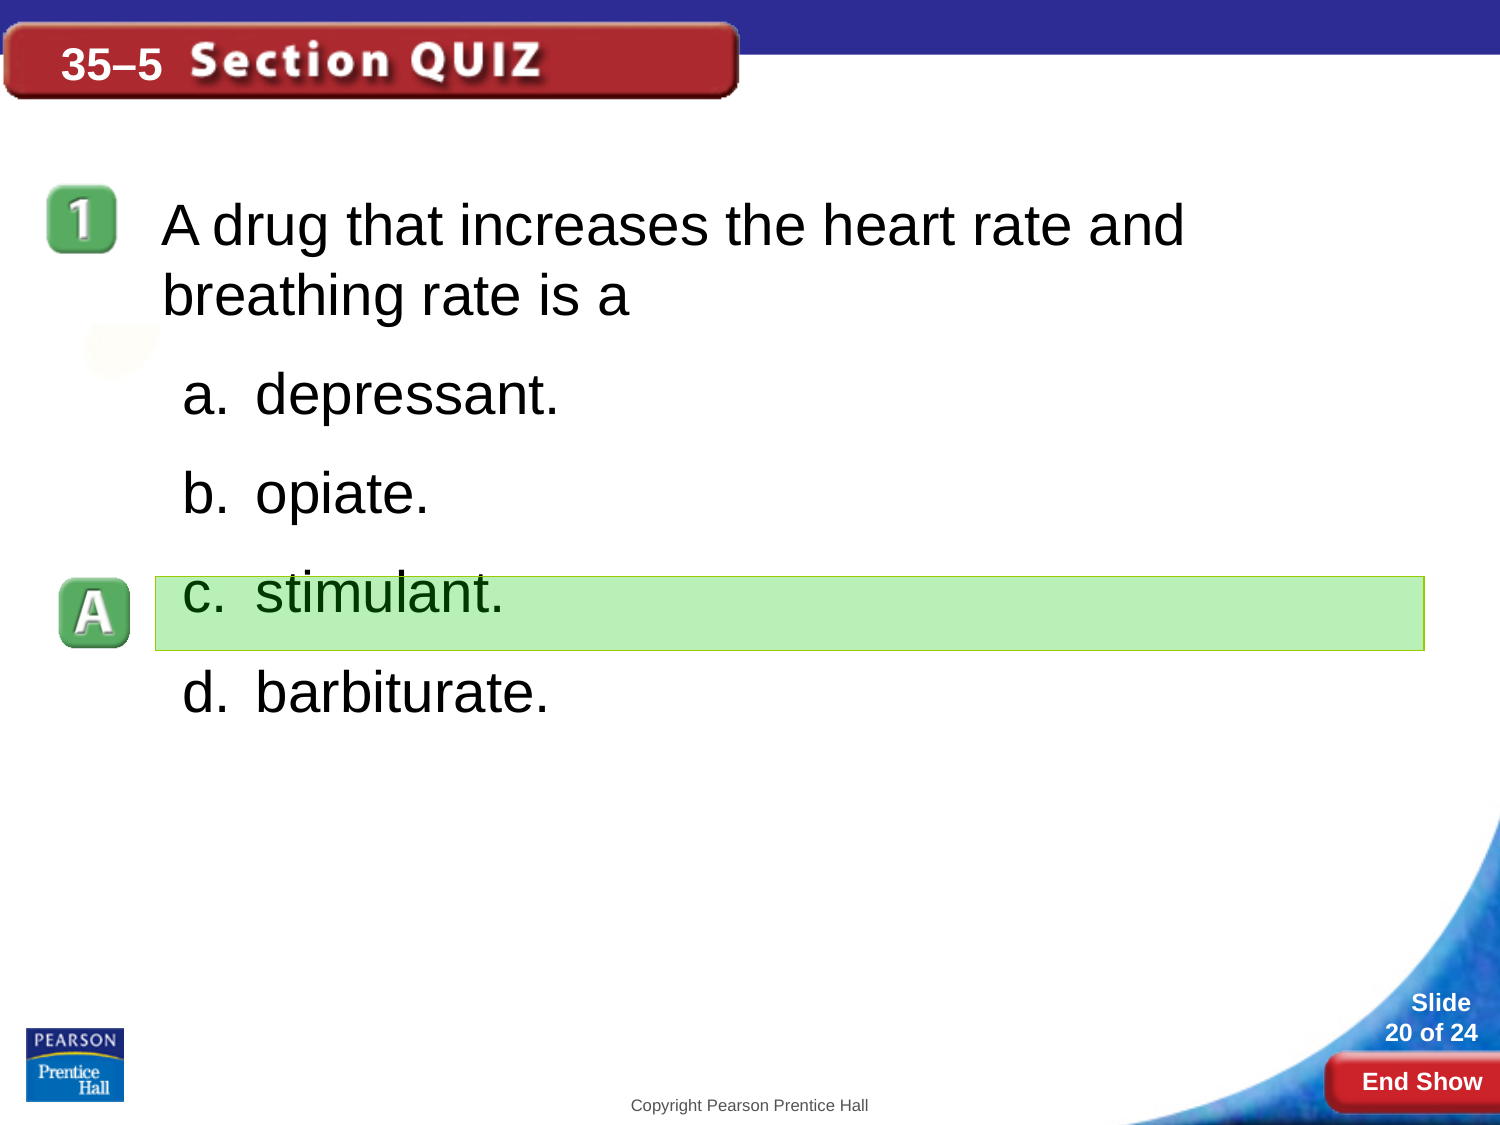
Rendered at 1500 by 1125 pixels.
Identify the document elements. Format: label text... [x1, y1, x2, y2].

picture [0, 0, 1500, 1125]
picture [49, 571, 146, 657]
list A drug that increases the heart rate and breathing rate is a depressant. opiate. stimulant. barbiturate. [44, 179, 1440, 888]
footer Copyright Pearson Prentice Hall [512, 1087, 988, 1113]
picture [39, 178, 132, 262]
text_box [155, 576, 1424, 651]
title 35–5 [2, 26, 179, 98]
